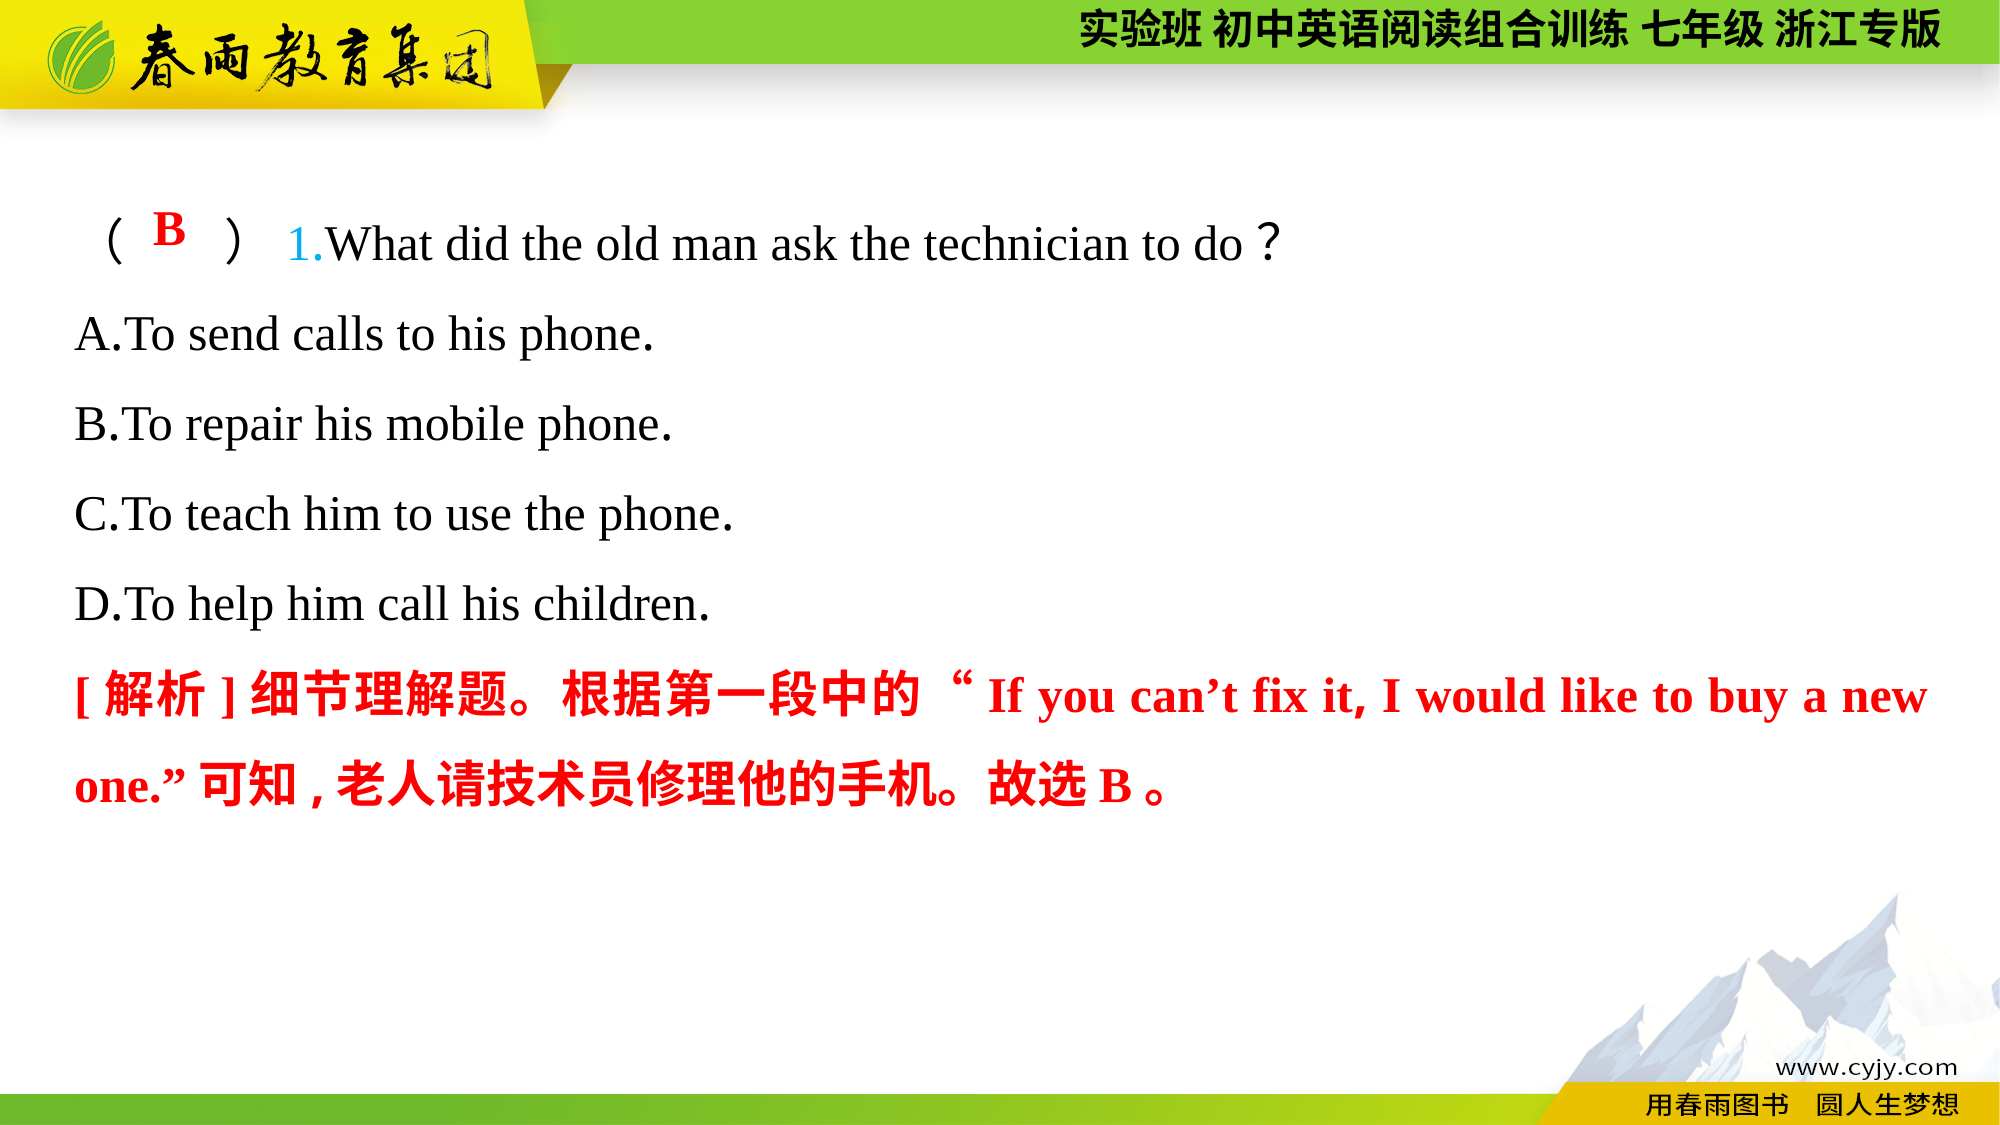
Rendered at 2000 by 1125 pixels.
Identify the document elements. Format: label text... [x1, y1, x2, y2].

text_box B [138, 188, 202, 263]
text_box [解析]细节理解题。根据第一段中的“If you can’t fix it, I would like to buy a new one.”可知,老人请技术员修理他的手机。故选B。 [59, 625, 1944, 821]
list （ ）1.What did the old man ask the technician to do？ A.To send calls to his phone. B.To repair his mobile phone. C.To teach him to use the phone. D.To help him call his children. [59, 173, 1944, 625]
picture [0, 0, 2000, 1125]
